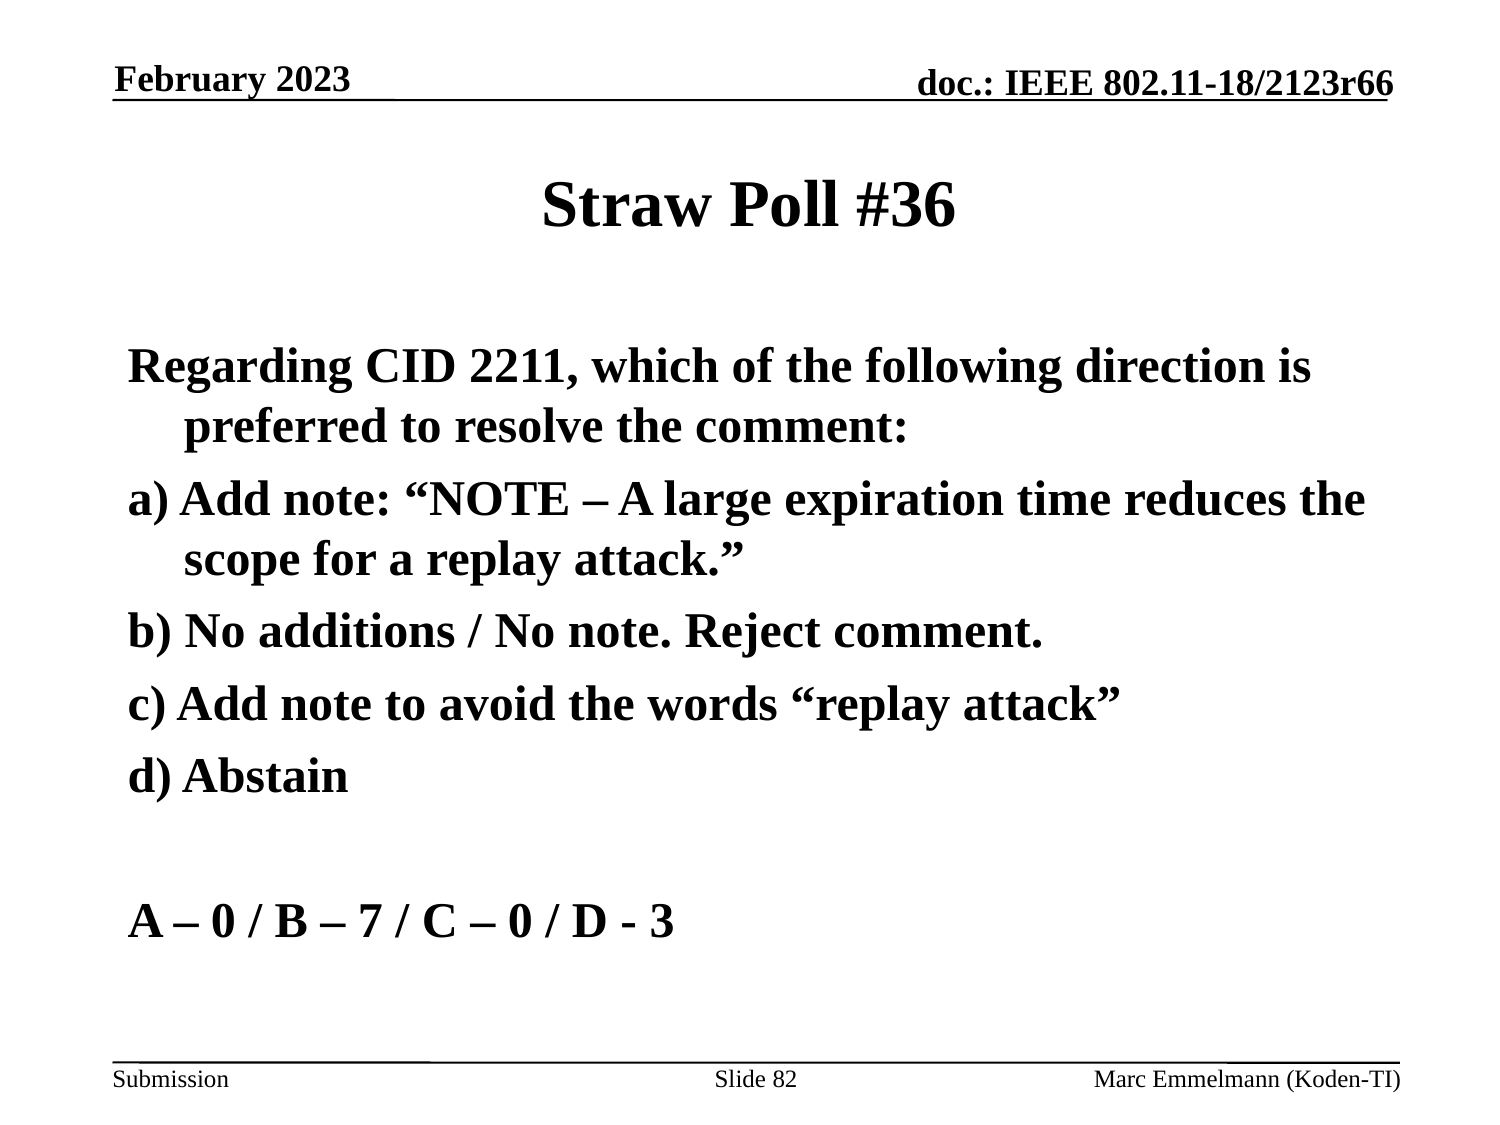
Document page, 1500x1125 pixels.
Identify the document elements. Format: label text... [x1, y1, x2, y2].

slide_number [114, 54, 423, 100]
title Straw Poll #36 [112, 112, 1388, 288]
footer Marc Emmelmann (Koden-TI) [878, 1061, 1402, 1093]
slide_number Slide 82 [712, 1061, 800, 1123]
list Regarding CID 2211, which of the following direction is preferred to resolve the comment: a) Add note: “NOTE – A large expiration time reduces the scope for a replay attack.” b) No additions / No note. Reject comment. c) Add note to avoid the words “replay attack” d) Abstain A – 0 / B – 7 / C – 0 / D - 3 [112, 324, 1388, 1000]
